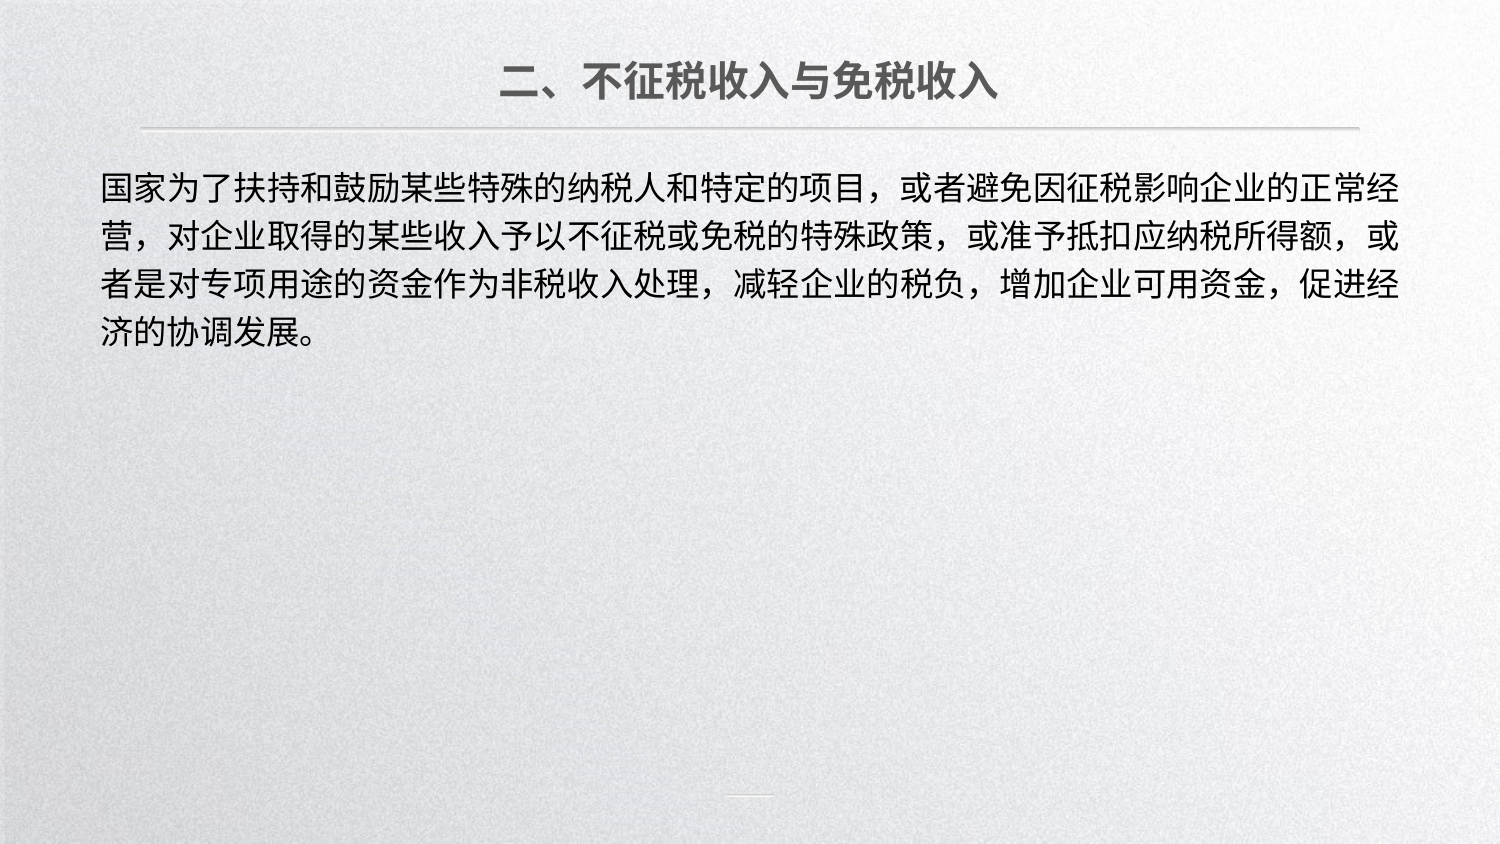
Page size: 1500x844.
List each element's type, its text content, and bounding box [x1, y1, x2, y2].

text_box 二、不征税收入与免税收入 [459, 49, 1038, 111]
text_box 国家为了扶持和鼓励某些特殊的纳税人和特定的项目，或者避免因征税影响企业的正常经营，对企业取得的某些收入予以不征税或免税的特殊政策，或准予抵扣应纳税所得额，或者是对专项用途的资金作为非税收入处理，减轻企业的税负，增加企业可用资金，促进经济的协调发展。 [100, 159, 1400, 412]
picture [0, 0, 1500, 844]
